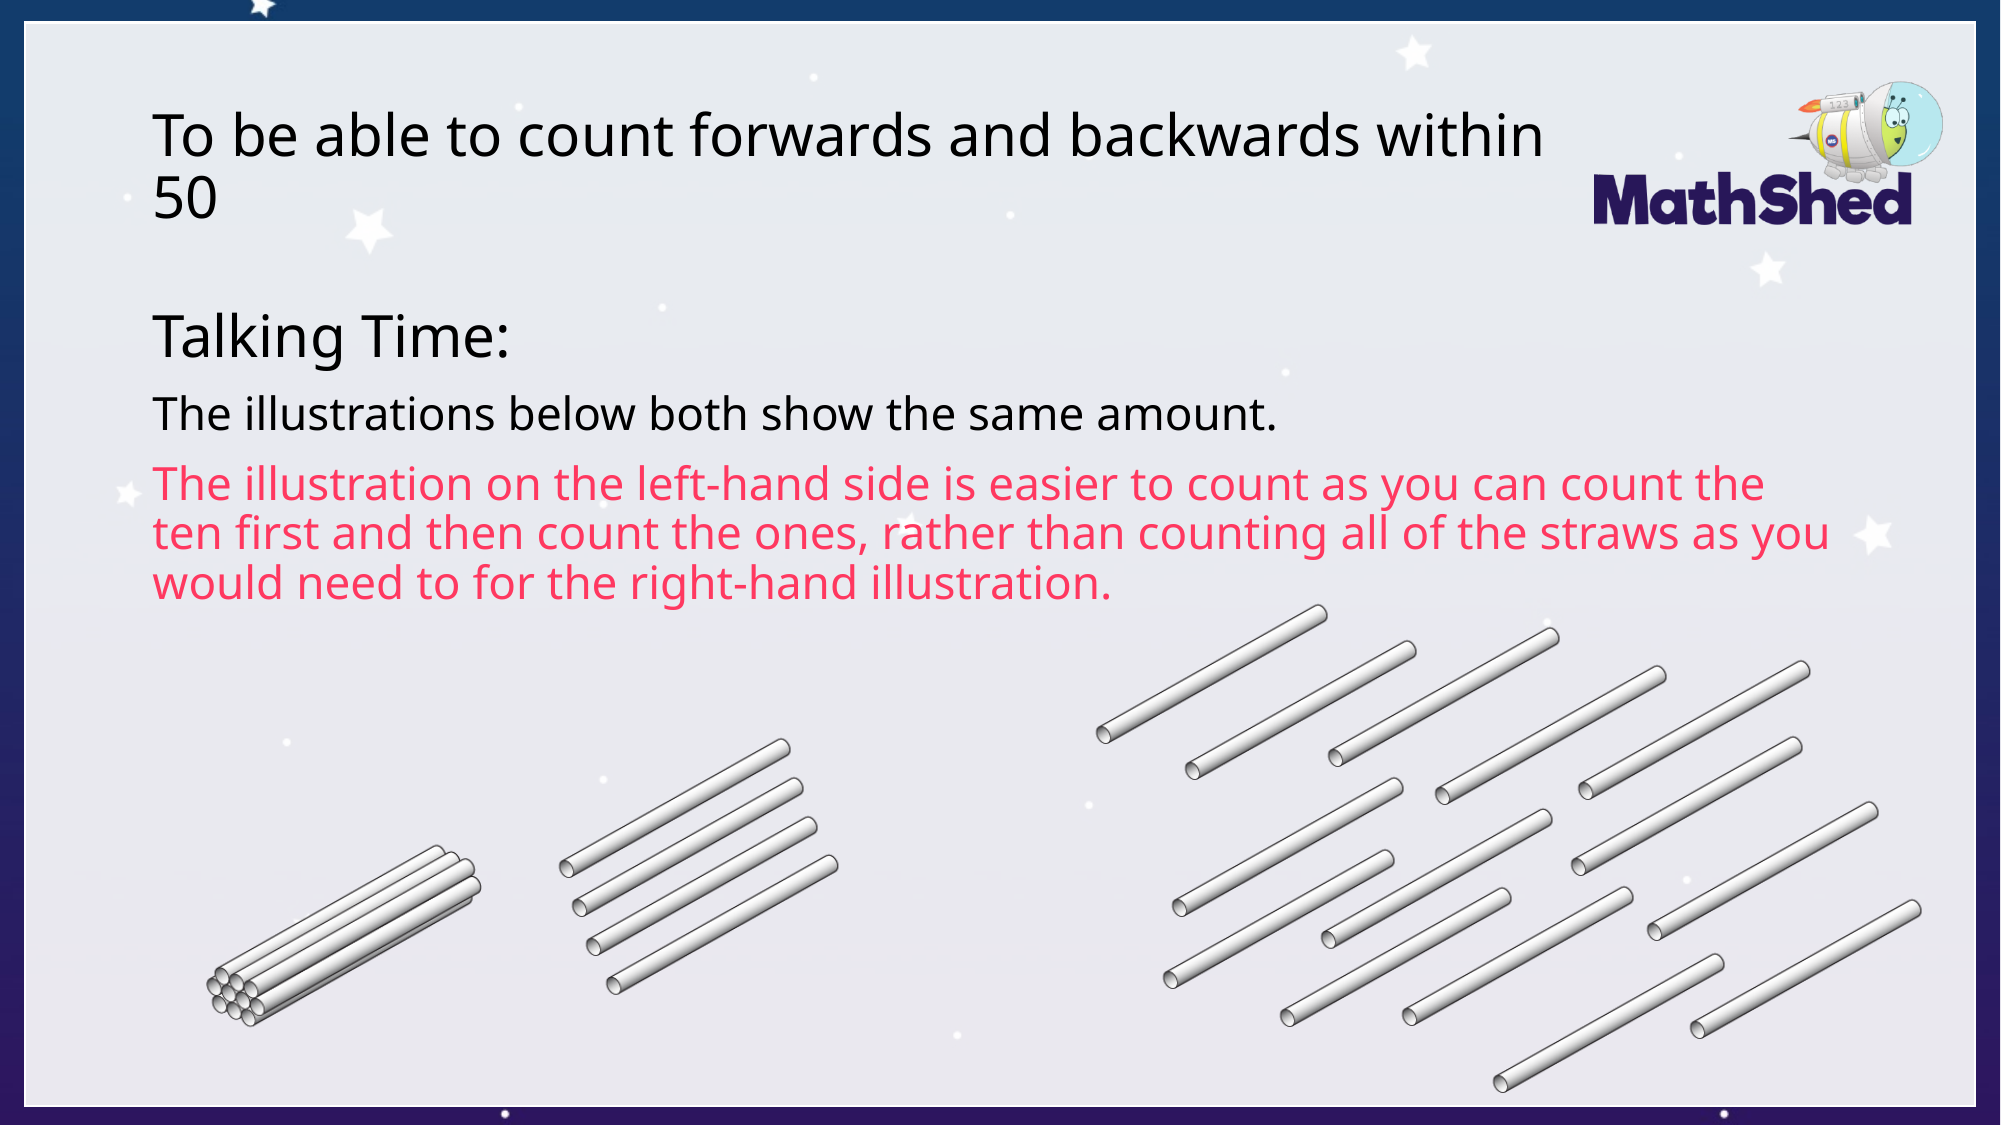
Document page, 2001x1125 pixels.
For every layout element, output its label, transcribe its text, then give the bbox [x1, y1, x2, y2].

list Talking Time: The illustrations below both show the same amount. The illustration on the left-hand side is easier to count as you can count the ten first and then count the ones, rather than counting all of the straws as you would need to for the right-hand illustration. [137, 299, 1863, 1014]
title To be able to count forwards and backwards within 50 [137, 59, 1578, 278]
picture [0, 0, 2001, 1125]
